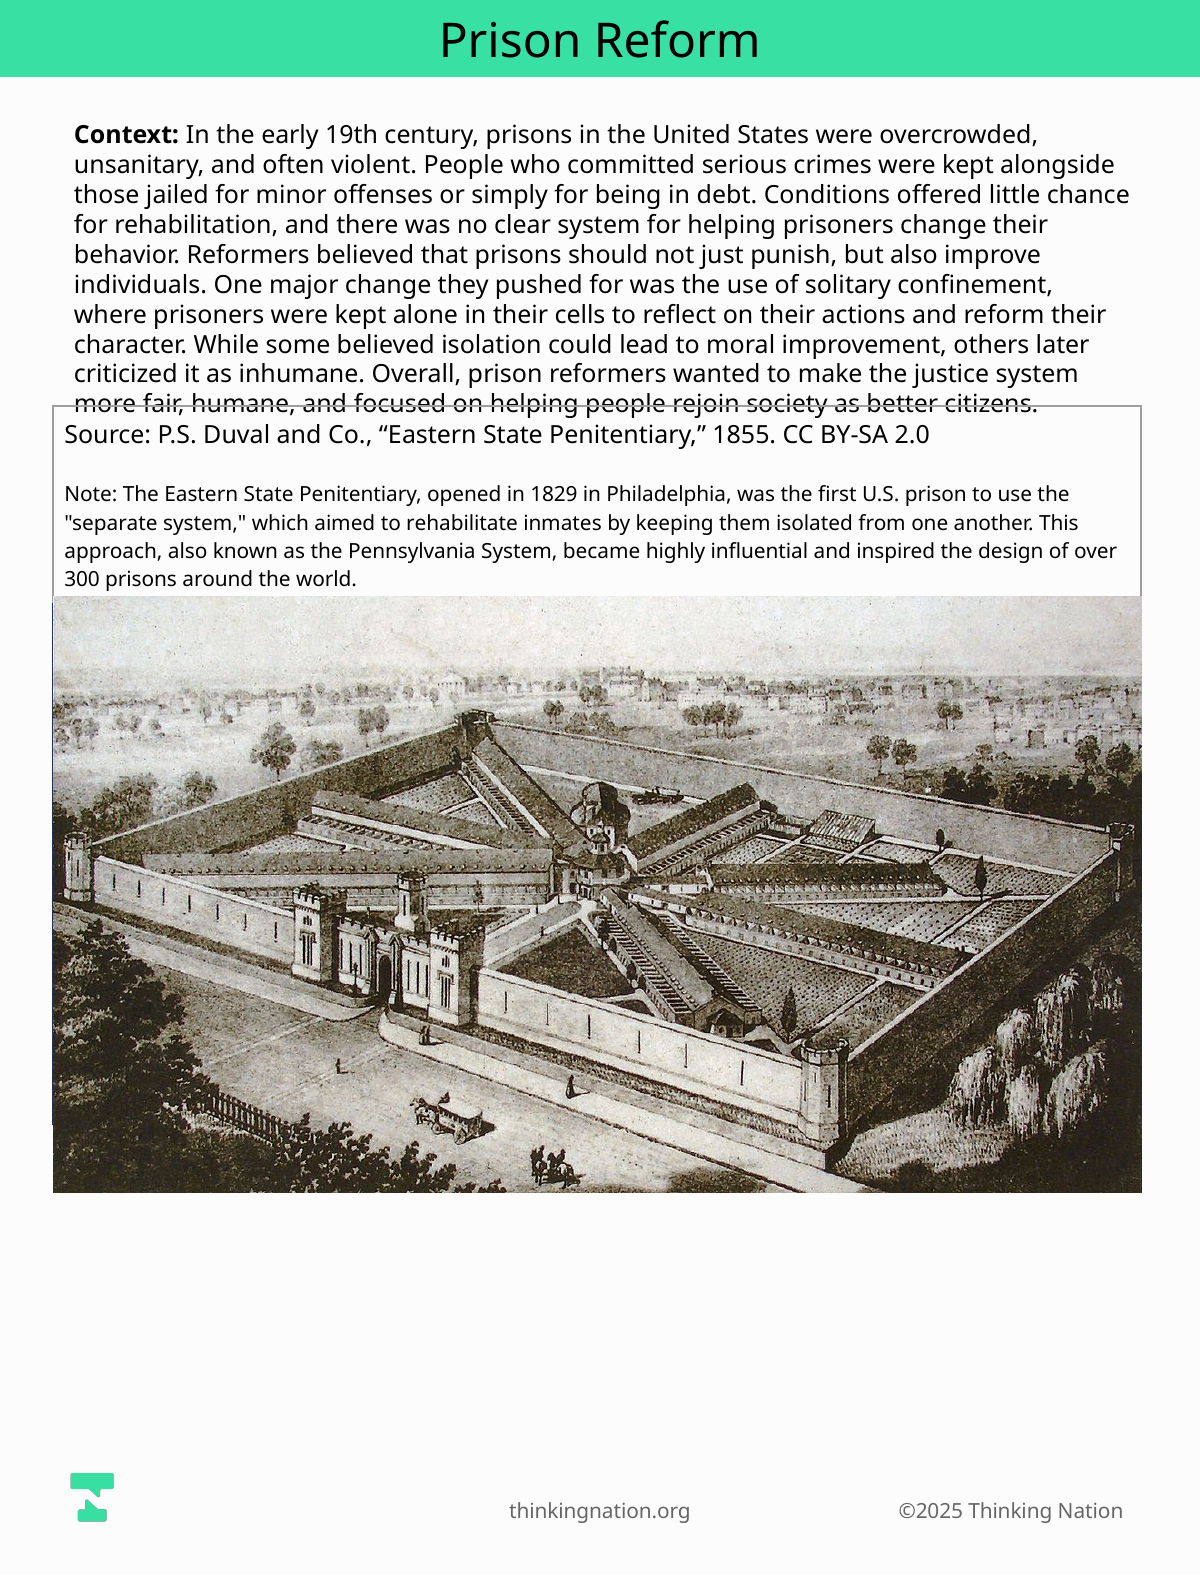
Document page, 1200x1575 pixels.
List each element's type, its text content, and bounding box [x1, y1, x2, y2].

text_box Prison Reform [0, 0, 1200, 77]
text_box Context: In the early 19th century, prisons in the United States were overcrowded, unsanitary, and often violent. People who committed serious crimes were kept alongside those jailed for minor offenses or simply for being in debt. Conditions offered little chance for rehabilitation, and there was no clear system for helping prisoners change their behavior. Reformers believed that prisons should not just punish, but also improve individuals. One major change they pushed for was the use of solitary confinement, where prisoners were kept alone in their cells to reflect on their actions and reform their character. While some believed isolation could lead to moral improvement, others later criticized it as inhumane. Overall, prison reformers wanted to make the justice system more fair, humane, and focused on helping people rejoin society as better citizens. [58, 103, 1148, 319]
table_header Source: P.S. Duval and Co., “Eastern State Penitentiary,” 1855. CC BY-SA 2.0 Note: The Eastern State Penitentiary, opened in 1829 in Philadelphia, was the first U.S. prison to use the "separate system," which aimed to rehabilitate inmates by keeping them isolated from one another. This approach, also known as the Pennsylvania System, became highly influential and inspired the design of over 300 prisons around the world. [54, 407, 1140, 595]
picture [53, 595, 1142, 1193]
picture [58, 1463, 126, 1531]
text_box ©2025 Thinking Nation [854, 1483, 1139, 1532]
text_box thinkingnation.org [457, 1483, 742, 1532]
